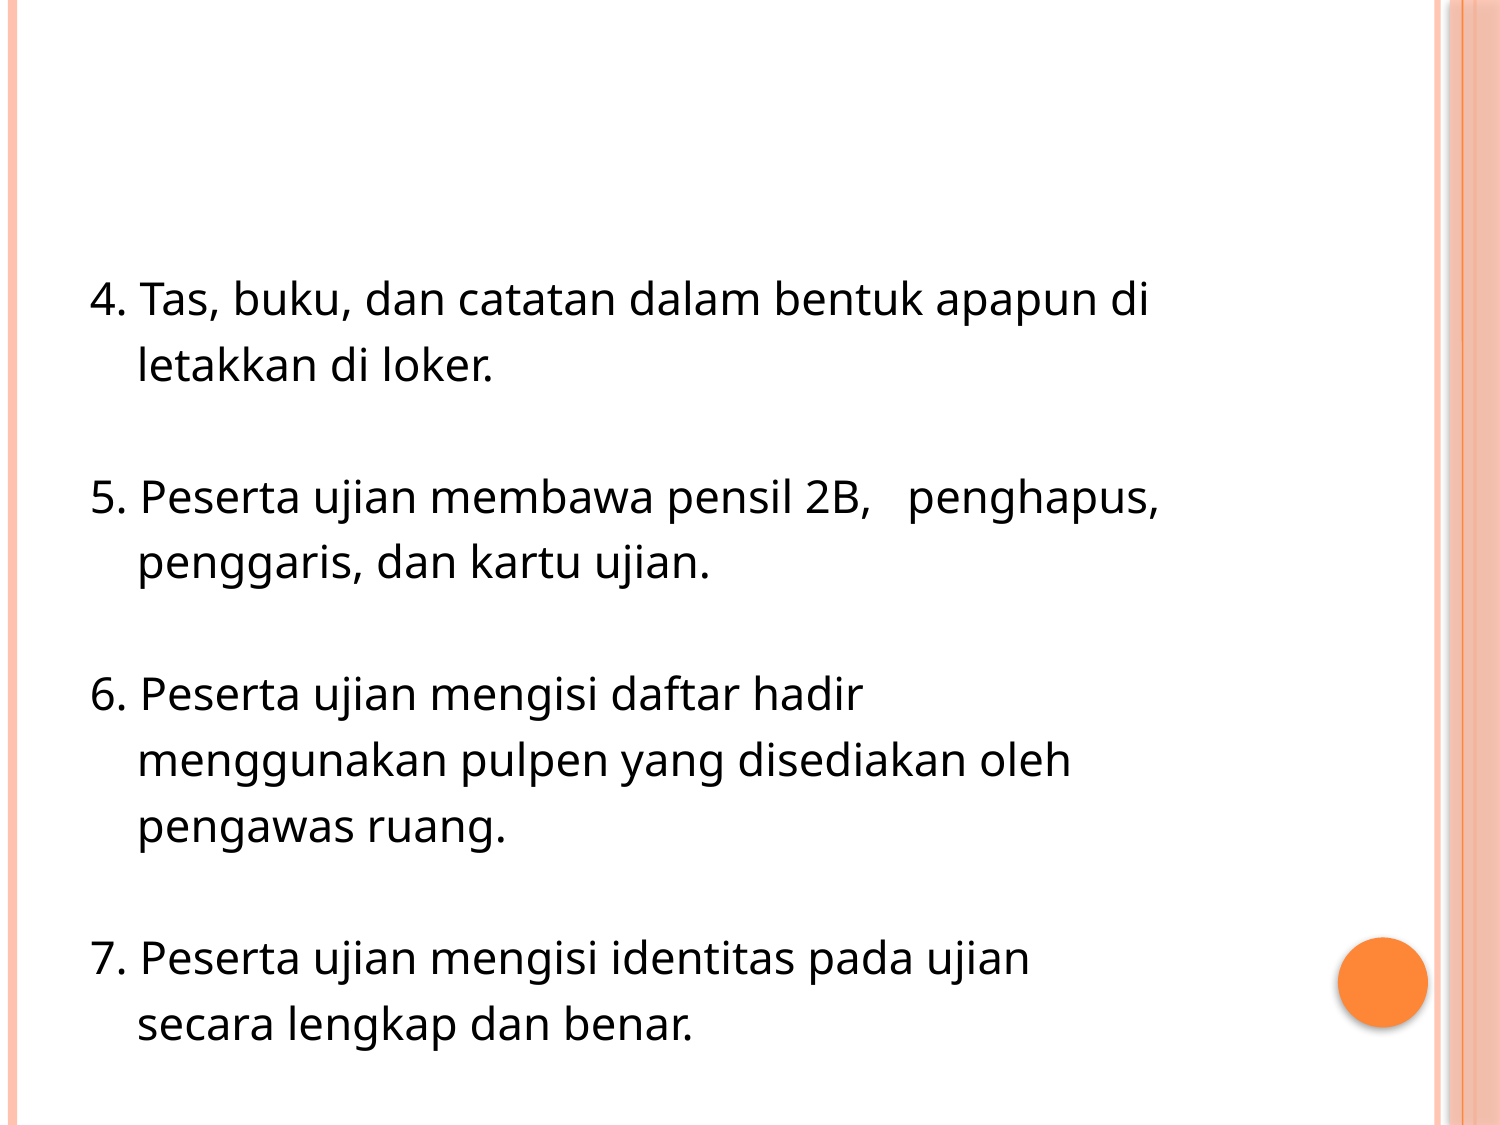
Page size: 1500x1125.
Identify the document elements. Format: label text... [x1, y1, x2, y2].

list 4. Tas, buku, dan catatan dalam bentuk apapun di letakkan di loker. 5. Peserta ujian membawa pensil 2B, penghapus, penggaris, dan kartu ujian. 6. Peserta ujian mengisi daftar hadir menggunakan pulpen yang disediakan oleh pengawas ruang. 7. Peserta ujian mengisi identitas pada ujian secara lengkap dan benar. [75, 262, 1300, 1062]
